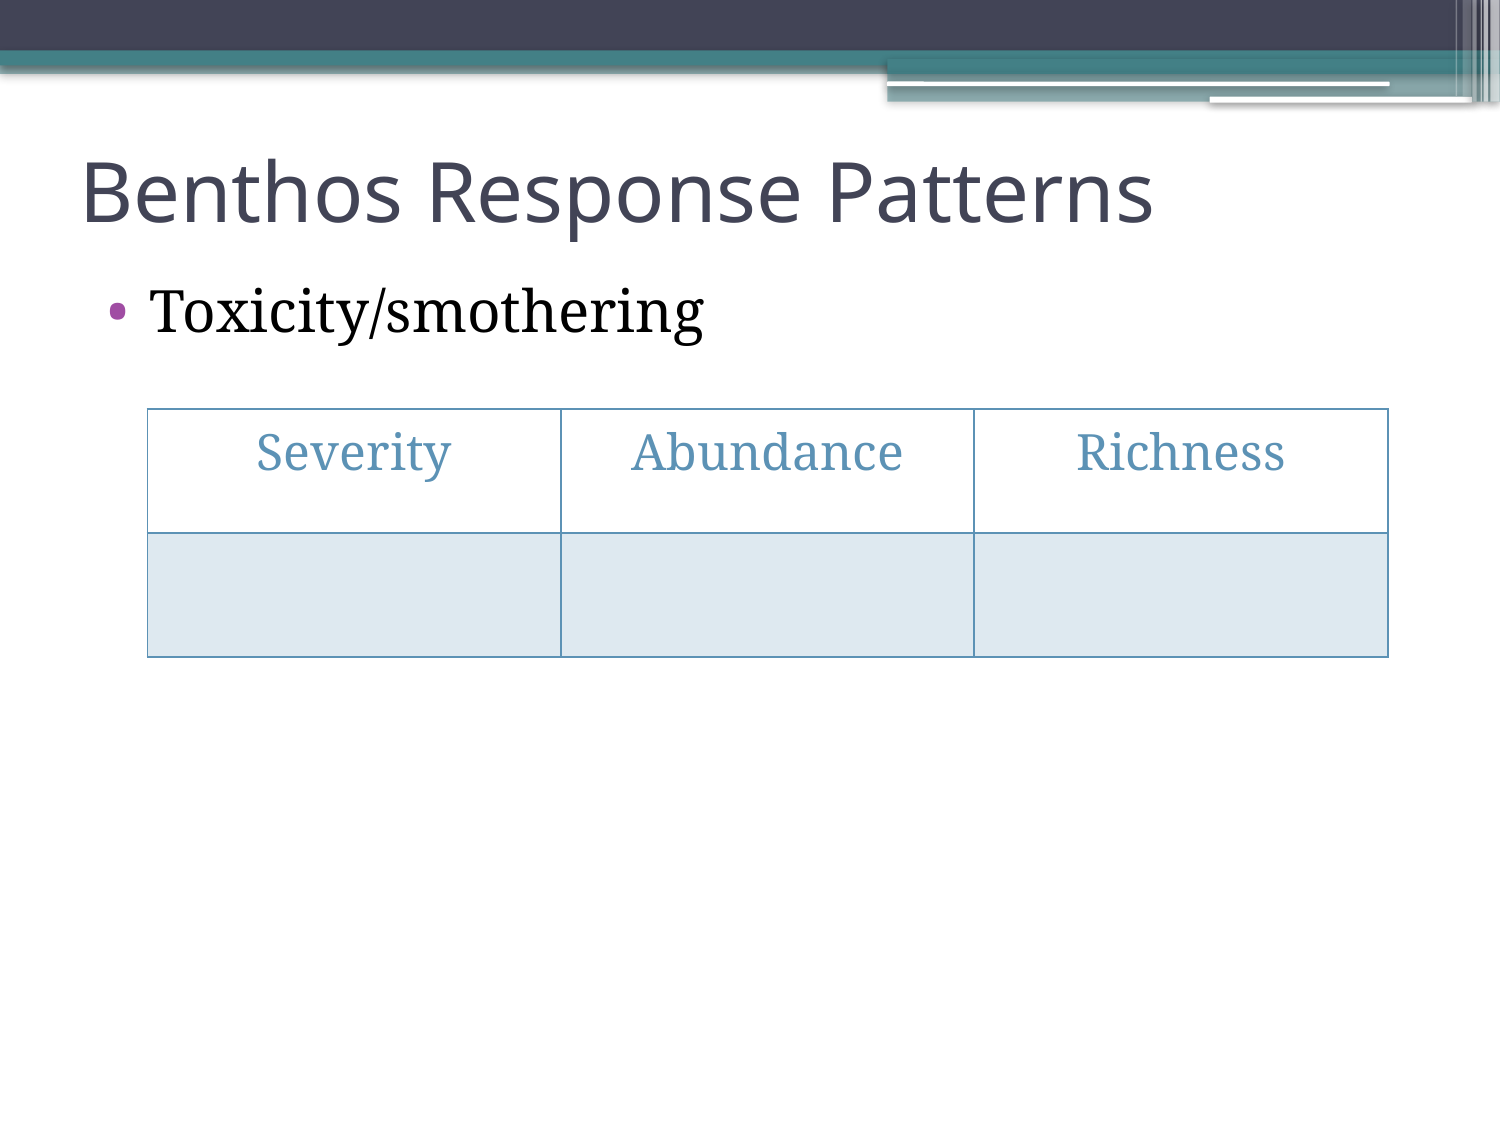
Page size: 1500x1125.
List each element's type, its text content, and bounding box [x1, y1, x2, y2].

table_cell [975, 534, 1387, 656]
title Benthos Response Patterns [64, 101, 1415, 277]
table_cell [148, 534, 560, 656]
table_header Severity [148, 410, 560, 532]
table_cell [562, 534, 973, 656]
table_header Abundance [562, 410, 973, 532]
table_header Richness [975, 410, 1387, 532]
list Toxicity/smothering [75, 267, 1425, 1079]
